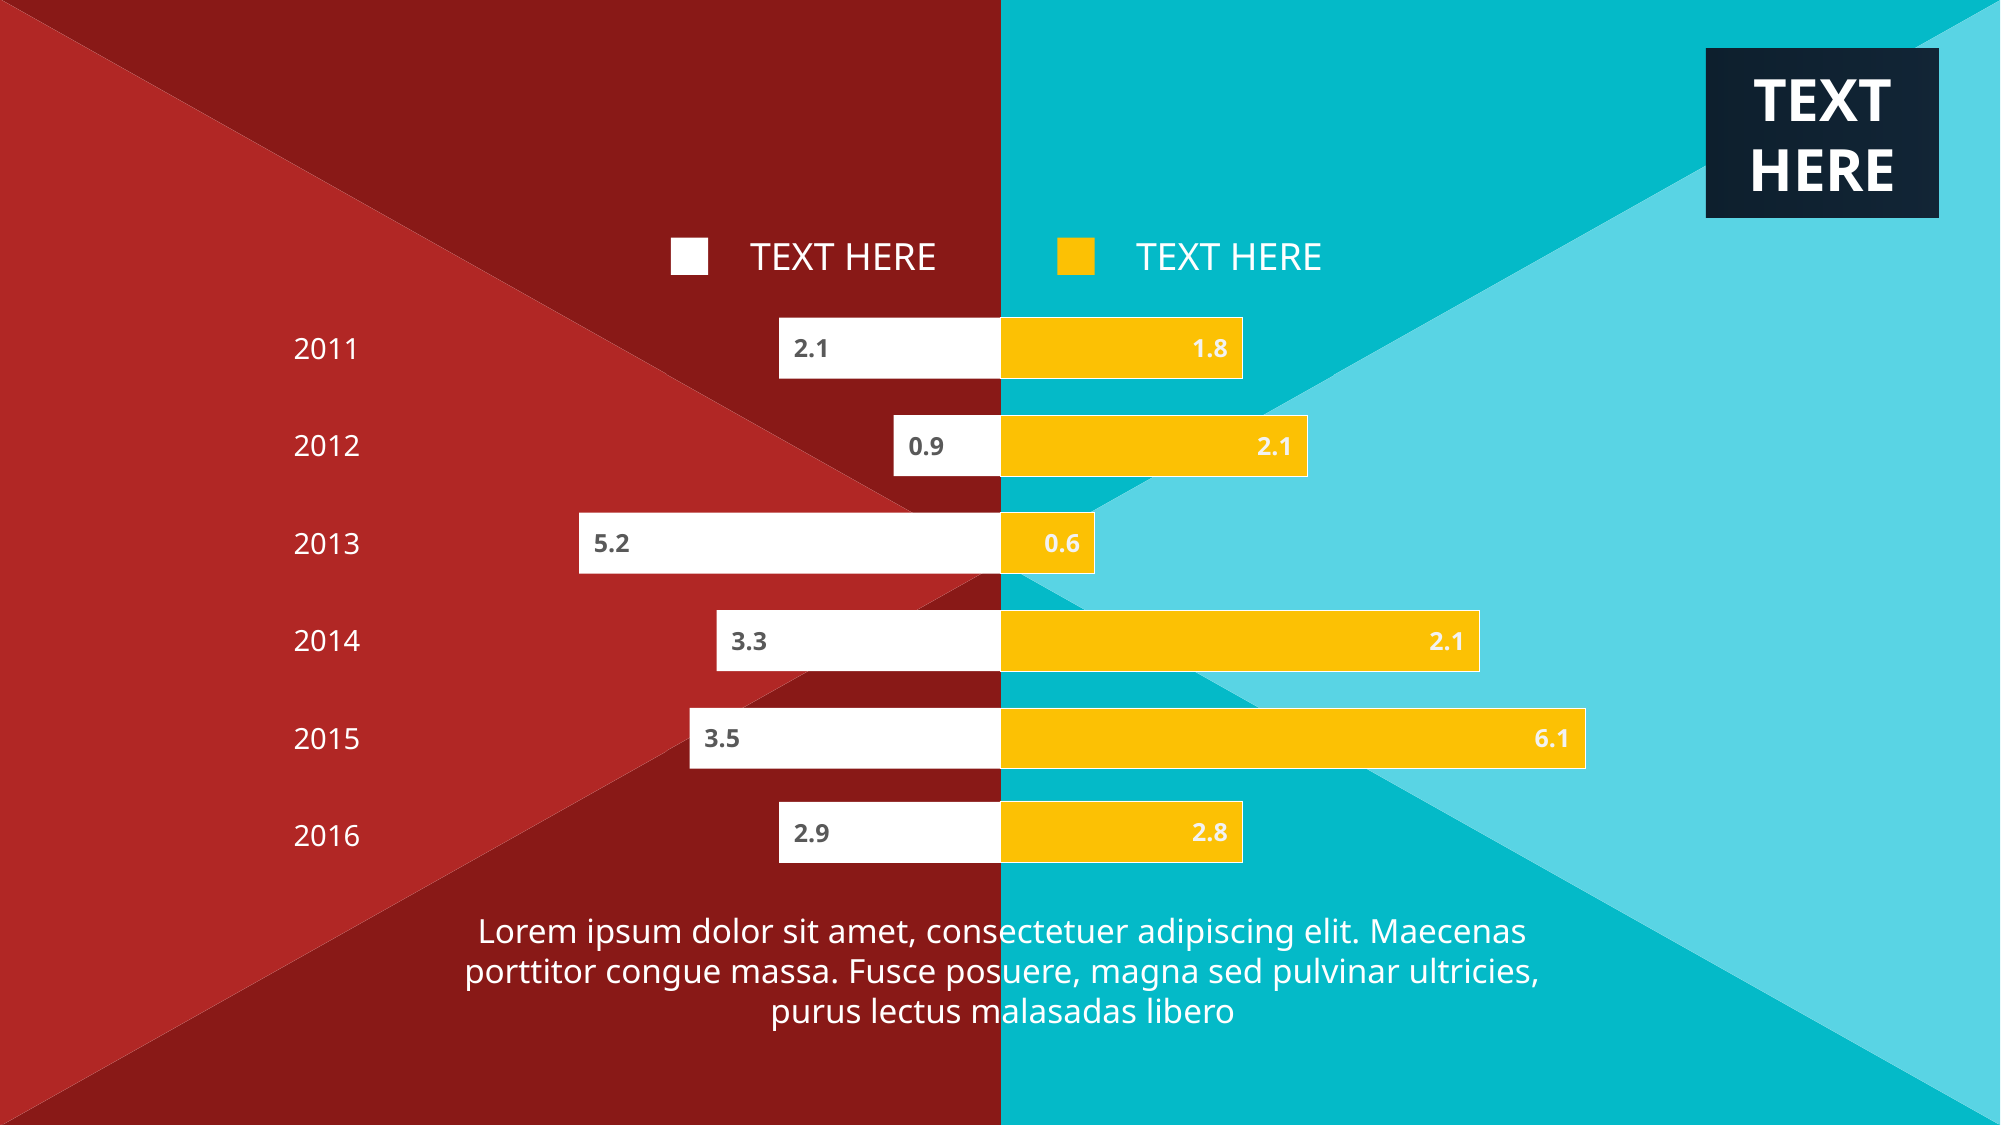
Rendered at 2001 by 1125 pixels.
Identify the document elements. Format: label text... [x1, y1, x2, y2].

text_box 2.9 [779, 809, 867, 855]
text_box 0.9 [893, 422, 982, 468]
text_box 3.3 [716, 618, 805, 663]
text_box [1001, 609, 1481, 672]
text_box [1001, 512, 1096, 575]
text_box Lorem ipsum dolor sit amet, consectetuer adipiscing elit. Maecenas porttitor congue massa. Fusce posuere, magna sed pulvinar ultricies, purus lectus malasadas libero [429, 902, 1577, 1038]
text_box [1001, 414, 1308, 477]
text_box 2013 [268, 517, 386, 568]
text_box 2.1 [779, 325, 867, 371]
text_box [1056, 236, 1096, 276]
text_box 2014 [268, 615, 386, 665]
text_box 1.8 [1155, 325, 1243, 371]
text_box [1001, 317, 1243, 380]
text_box [688, 707, 1001, 770]
text_box TEXT HERE [735, 225, 1000, 286]
text_box 3.5 [689, 715, 777, 761]
text_box [778, 317, 1001, 380]
text_box 2016 [268, 810, 386, 860]
text_box [578, 512, 1001, 575]
text_box [670, 236, 709, 276]
text_box 2011 [268, 322, 386, 373]
text_box 2015 [268, 712, 386, 763]
text_box [999, 800, 1243, 863]
text_box 0.6 [1007, 520, 1095, 566]
text_box [716, 609, 1001, 672]
text_box 2.1 [1392, 618, 1480, 663]
text_box TEXT HERE [1121, 225, 1386, 286]
text_box TEXT HERE [1705, 48, 1940, 218]
text_box 2.8 [1155, 808, 1243, 854]
text_box [1001, 707, 1586, 770]
text_box 6.1 [1497, 715, 1585, 761]
text_box 5.2 [579, 520, 667, 566]
picture [0, 0, 2001, 1125]
text_box 2.1 [1219, 422, 1308, 468]
text_box 2012 [268, 420, 386, 470]
text_box [893, 414, 1001, 477]
text_box [778, 801, 1001, 864]
